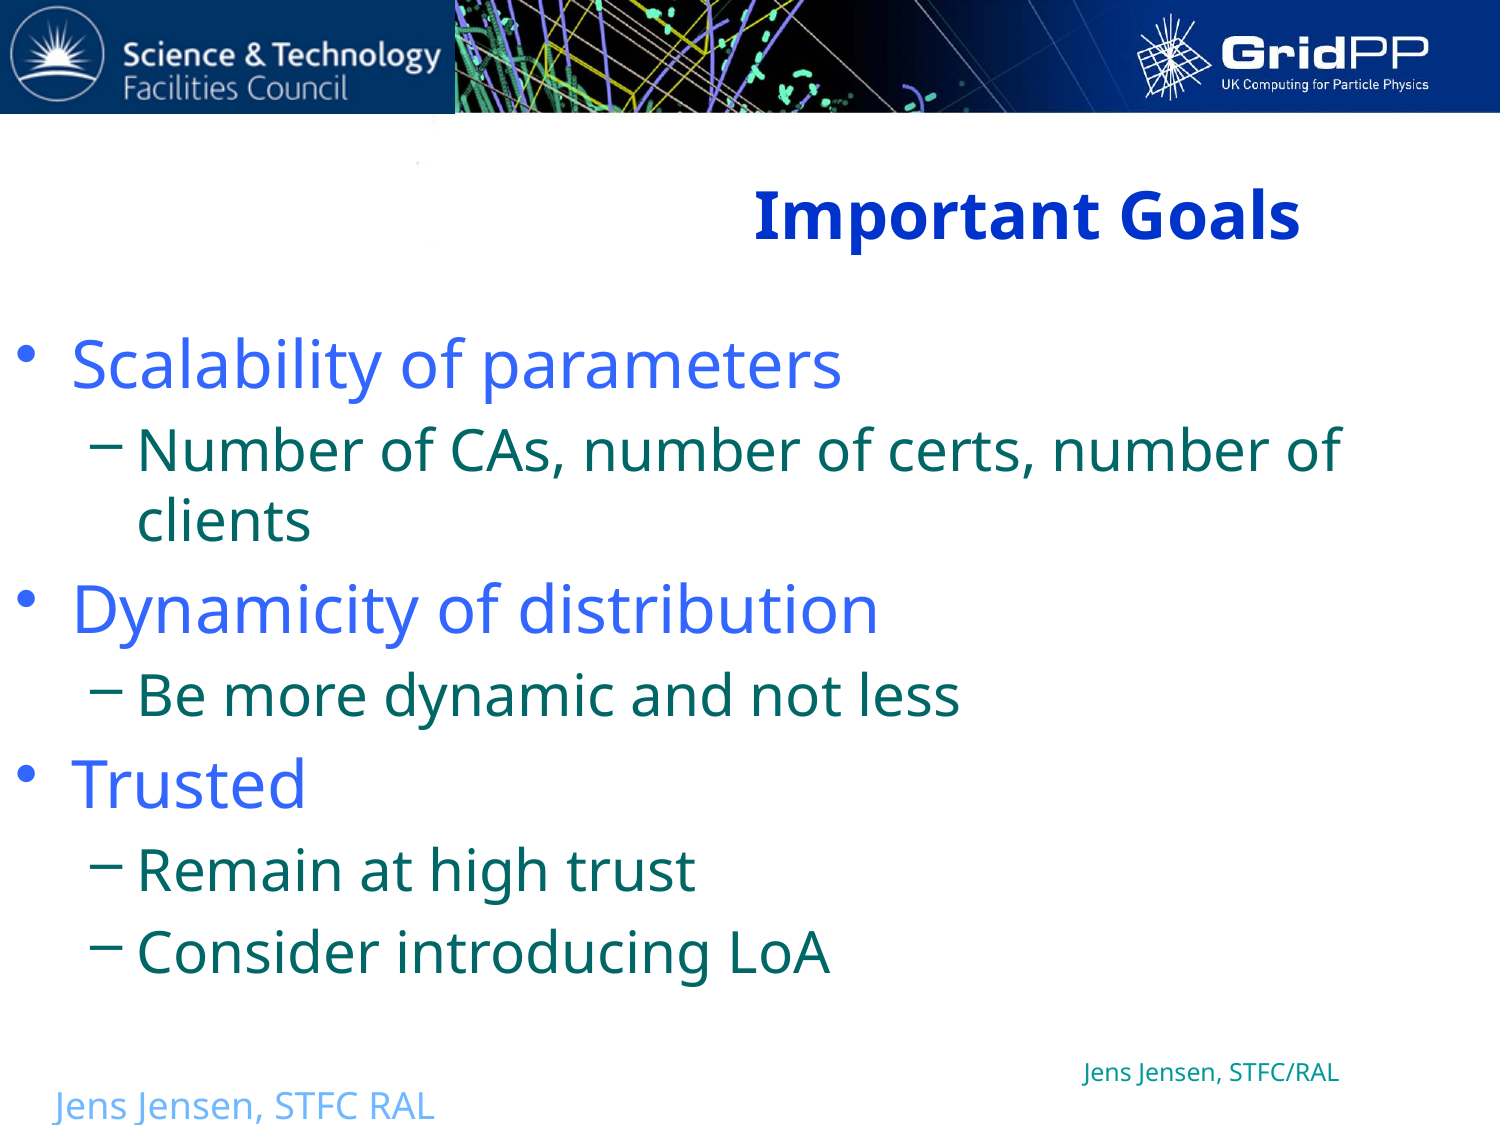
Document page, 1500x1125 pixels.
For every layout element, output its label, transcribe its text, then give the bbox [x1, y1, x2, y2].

picture [0, 1036, 1500, 1125]
picture [0, 0, 1500, 314]
title Important Goals [584, 125, 1473, 301]
list Scalability of parameters Number of CAs, number of certs, number of clients Dynamicity of distribution Be more dynamic and not less Trusted Remain at high trust Consider introducing LoA [0, 314, 1500, 1036]
